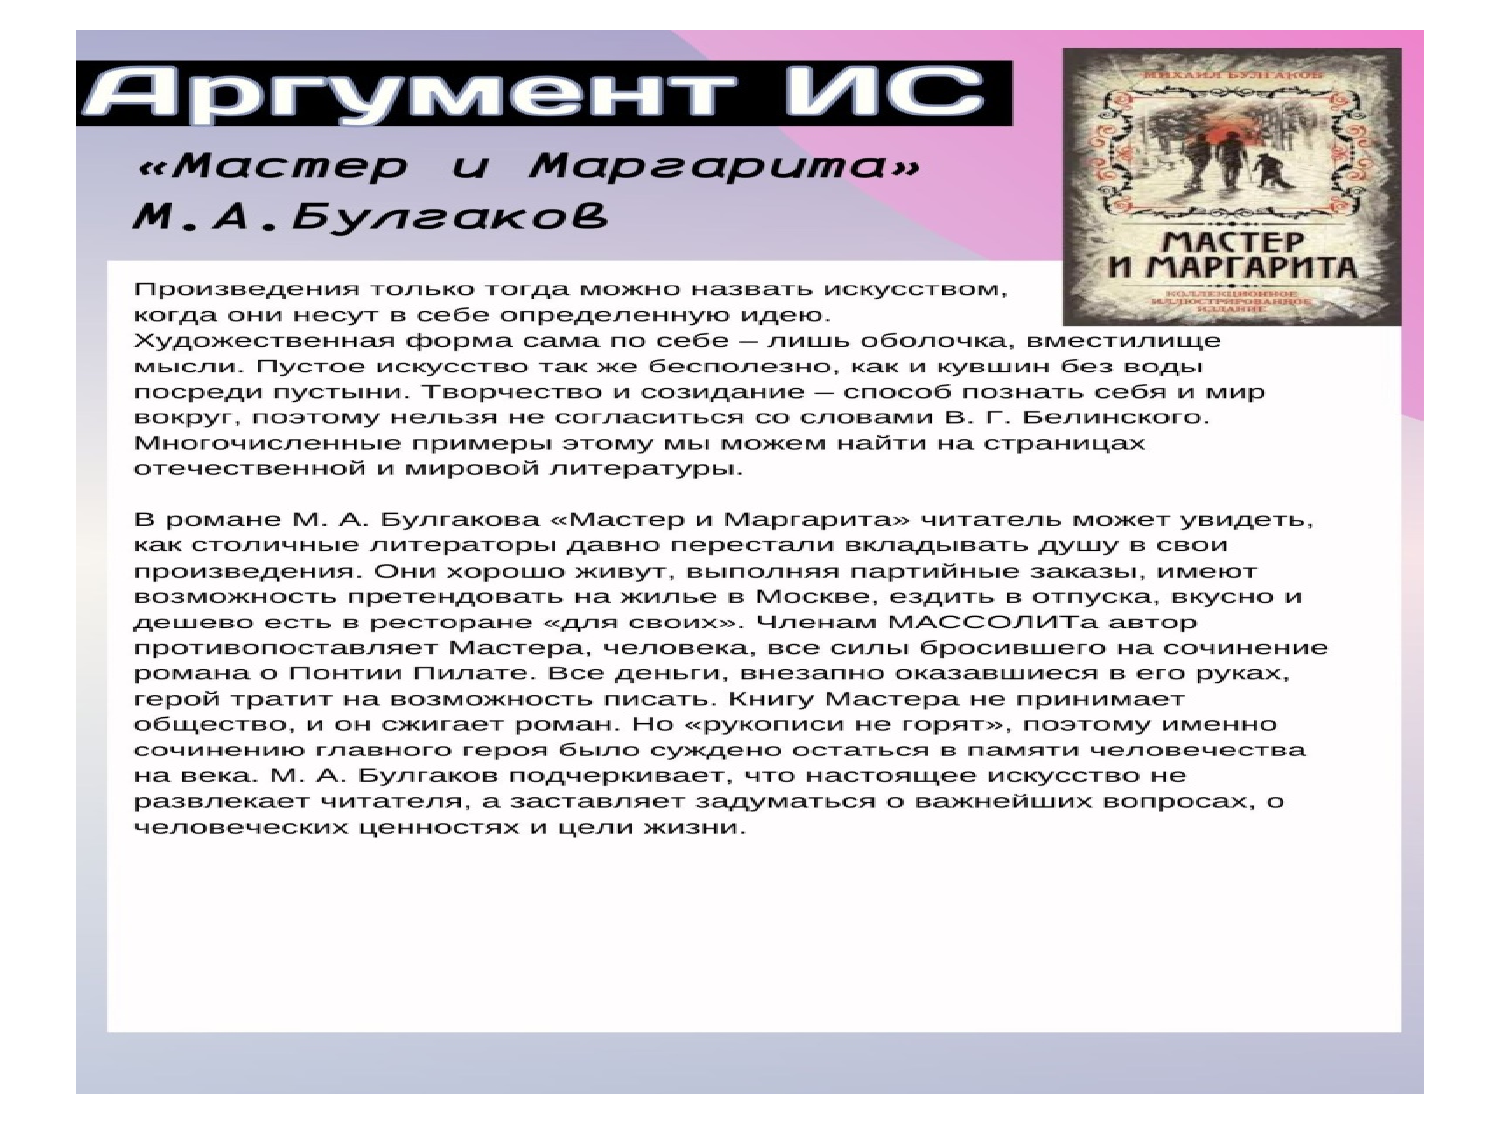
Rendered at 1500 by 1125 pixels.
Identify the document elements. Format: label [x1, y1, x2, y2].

list [76, 30, 1424, 1095]
